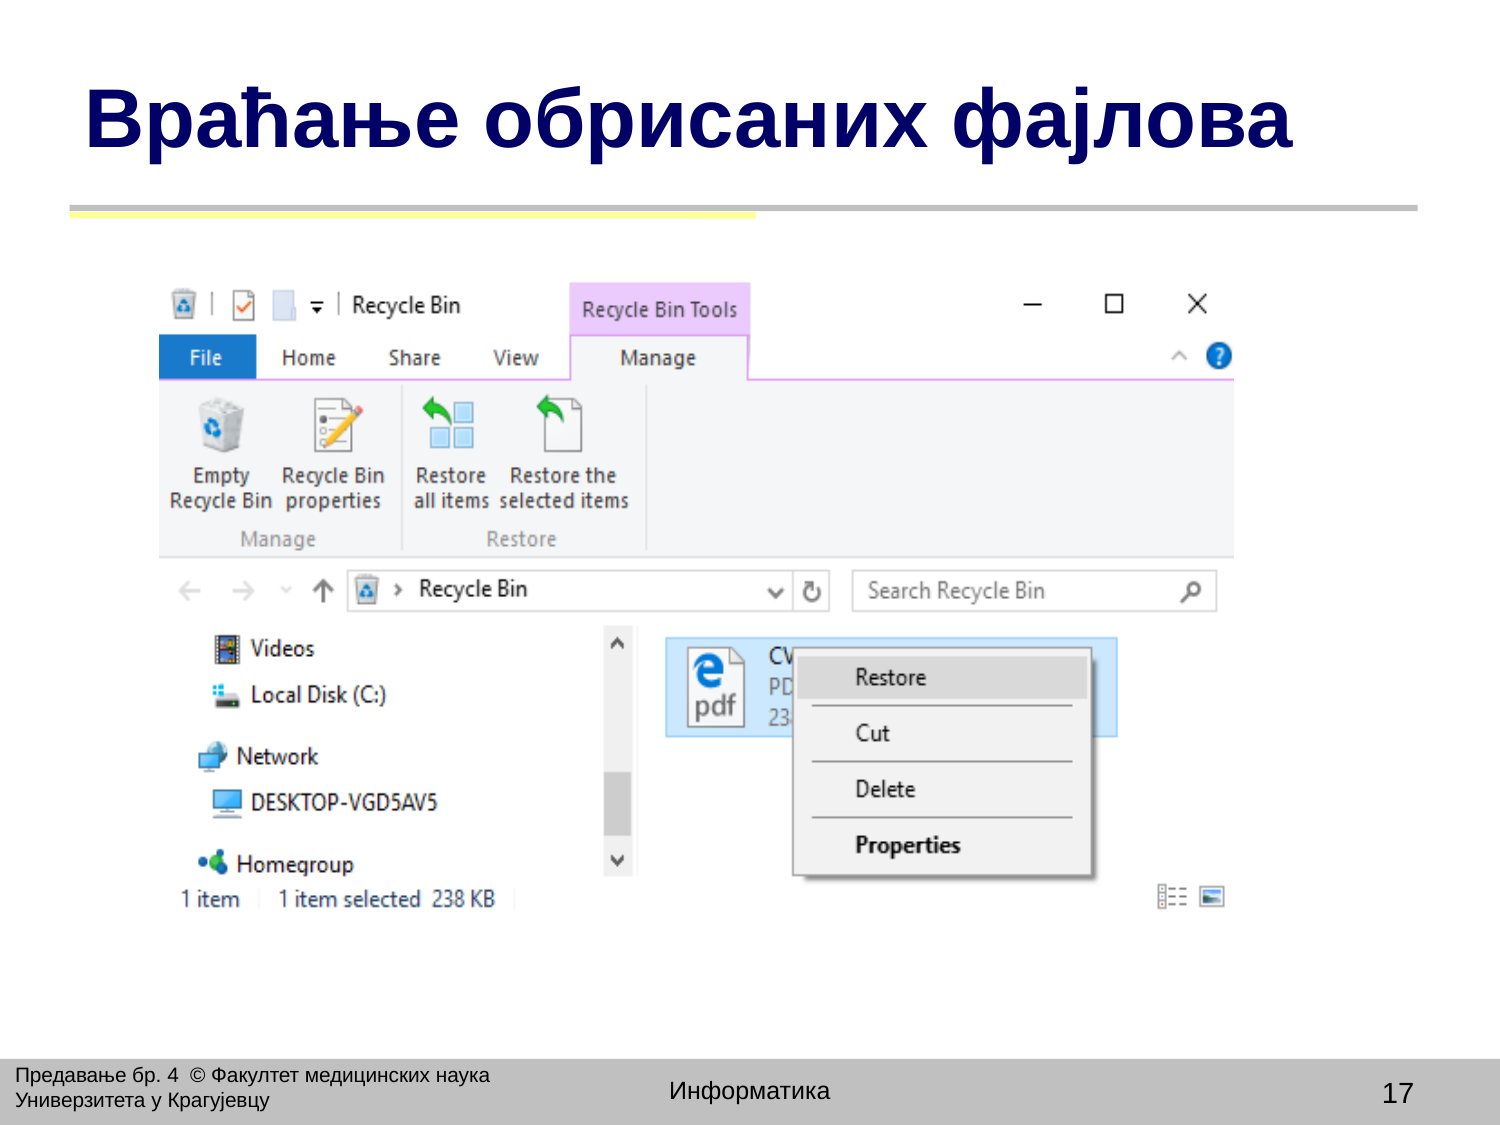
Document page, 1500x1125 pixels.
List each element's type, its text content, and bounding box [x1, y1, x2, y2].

picture [159, 277, 1235, 922]
title Враћање обрисаних фајлова [69, 19, 1426, 208]
slide_number Предавање бр. 4 © Факултет медицинских наука Универзитета у Крагујевцу [0, 1053, 602, 1108]
slide_number 17 [1079, 1066, 1430, 1125]
footer Информатика [512, 1066, 988, 1125]
